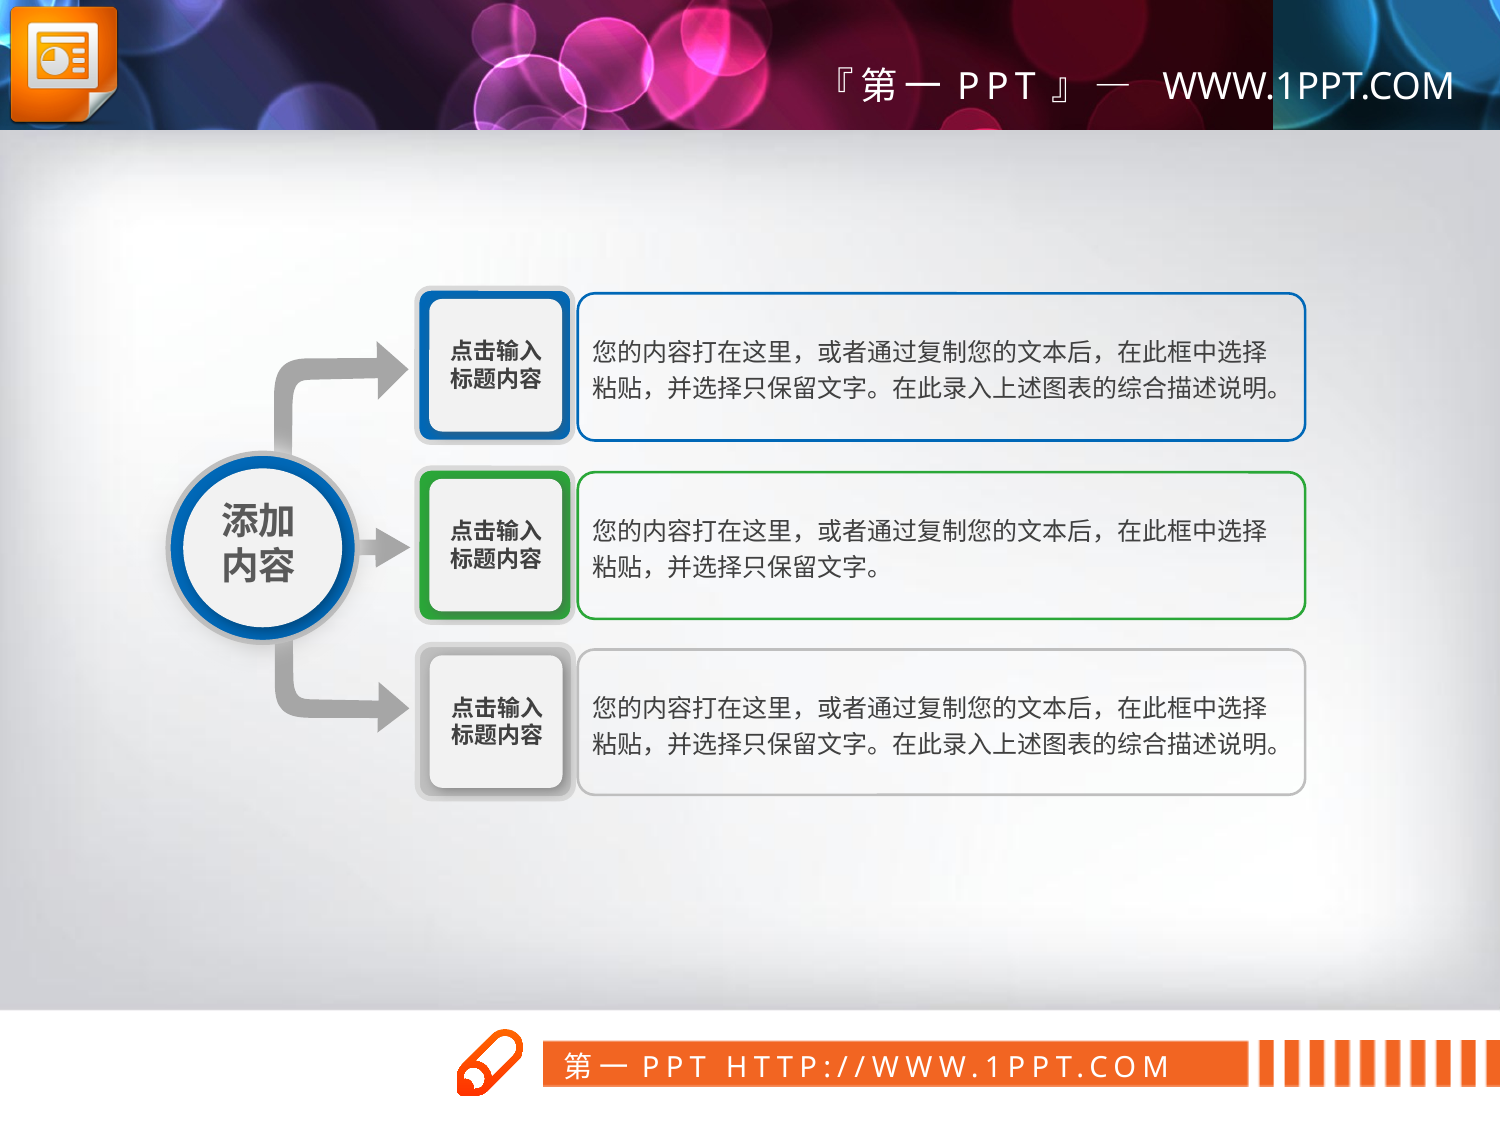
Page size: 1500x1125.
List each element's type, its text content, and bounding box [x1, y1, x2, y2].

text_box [416, 467, 574, 623]
text_box [399, 540, 411, 555]
text_box 您的内容打在这里，或者通过复制您的文本后，在此框中选择粘贴，并选择只保留文字。 [578, 472, 1306, 619]
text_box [131, 417, 394, 679]
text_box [416, 287, 574, 443]
text_box 您的内容打在这里，或者通过复制您的文本后，在此框中选择粘贴，并选择只保留文字。在此录入上述图表的综合描述说明。 [577, 649, 1306, 795]
text_box 您的内容打在这里，或者通过复制您的文本后，在此框中选择粘贴，并选择只保留文字。在此录入上述图表的综合描述说明。 [578, 293, 1306, 441]
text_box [417, 644, 574, 799]
text_box [274, 341, 409, 415]
picture [543, 1040, 1500, 1087]
text_box [274, 688, 410, 733]
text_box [180, 488, 338, 597]
picture [0, 0, 1500, 1012]
